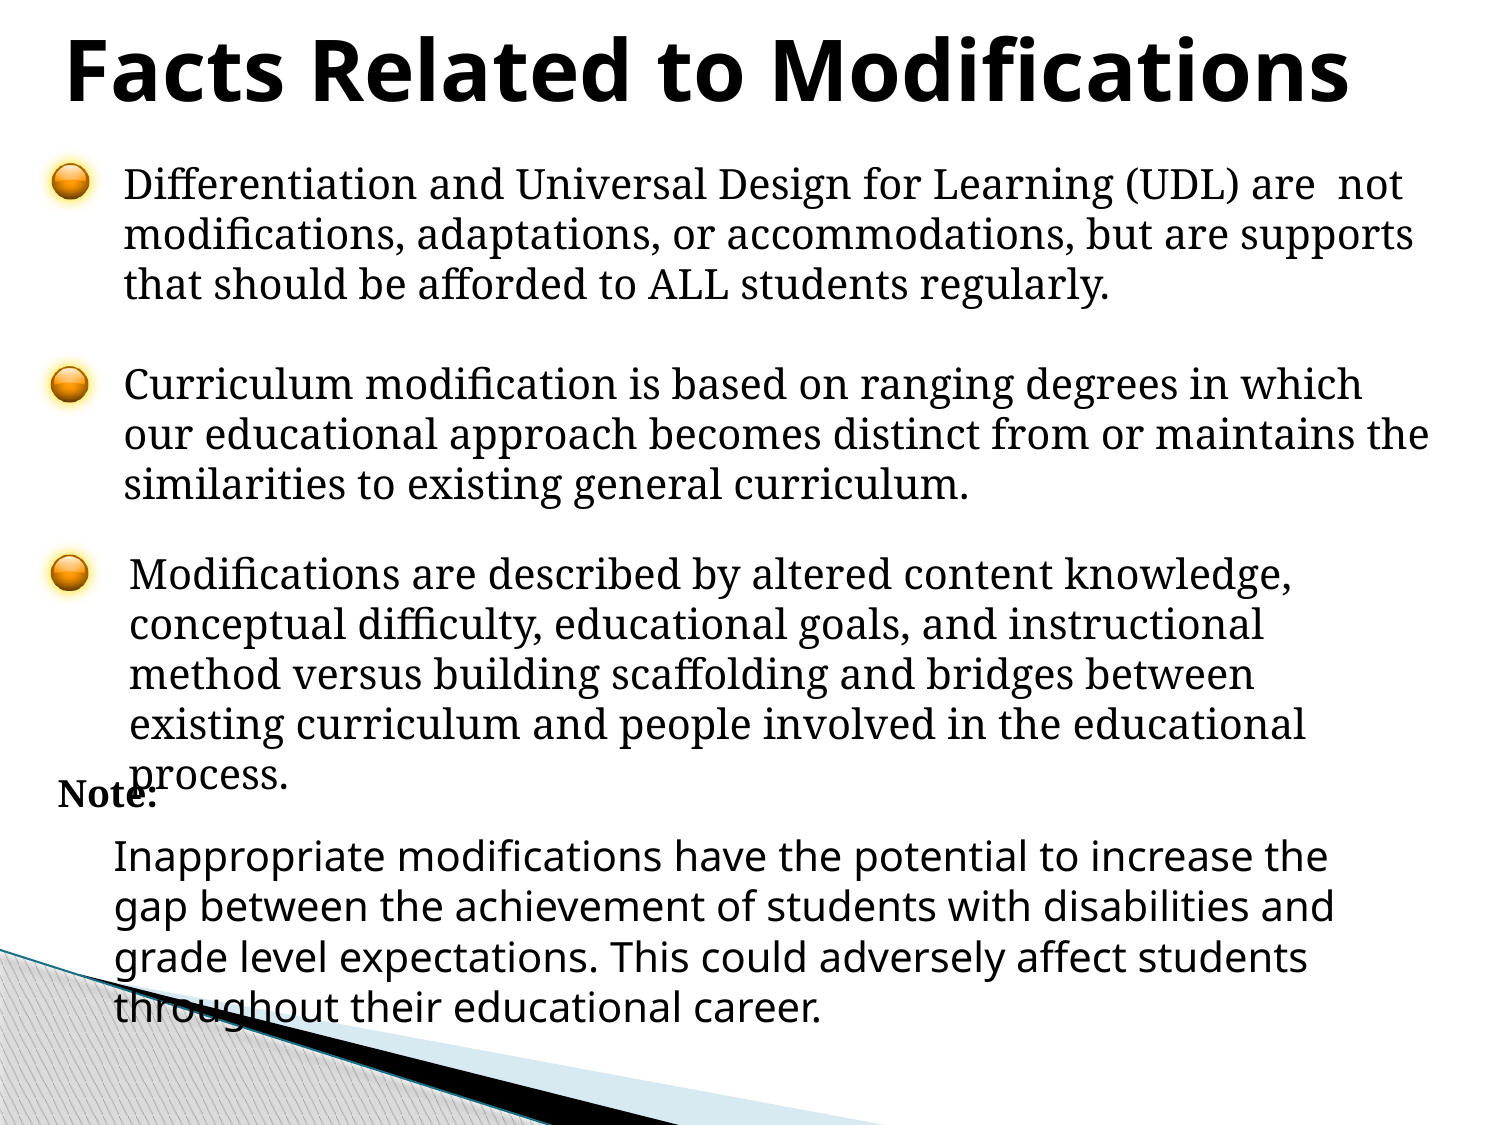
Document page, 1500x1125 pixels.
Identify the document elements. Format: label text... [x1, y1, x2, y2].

picture [37, 149, 104, 213]
title Facts Related to Modifications [49, 5, 1450, 130]
text_box Inappropriate modifications have the potential to increase the gap between the achievement of students with disabilities and grade level expectations. This could adversely affect students throughout their educational career. [98, 822, 1371, 1038]
picture [36, 539, 104, 605]
picture [36, 352, 104, 416]
text_box Modifications are described by altered content knowledge, conceptual difficulty, educational goals, and instructional method versus building scaffolding and bridges between existing curriculum and people involved in the educational process. [114, 540, 1406, 805]
text_box Note: [42, 762, 187, 823]
text_box Differentiation and Universal Design for Learning (UDL) are not modifications, adaptations, or accommodations, but are supports that should be afforded to ALL students regularly. Curriculum modification is based on ranging degrees in which our educational approach becomes distinct from or maintains the similarities to existing general curriculum. [108, 149, 1450, 515]
